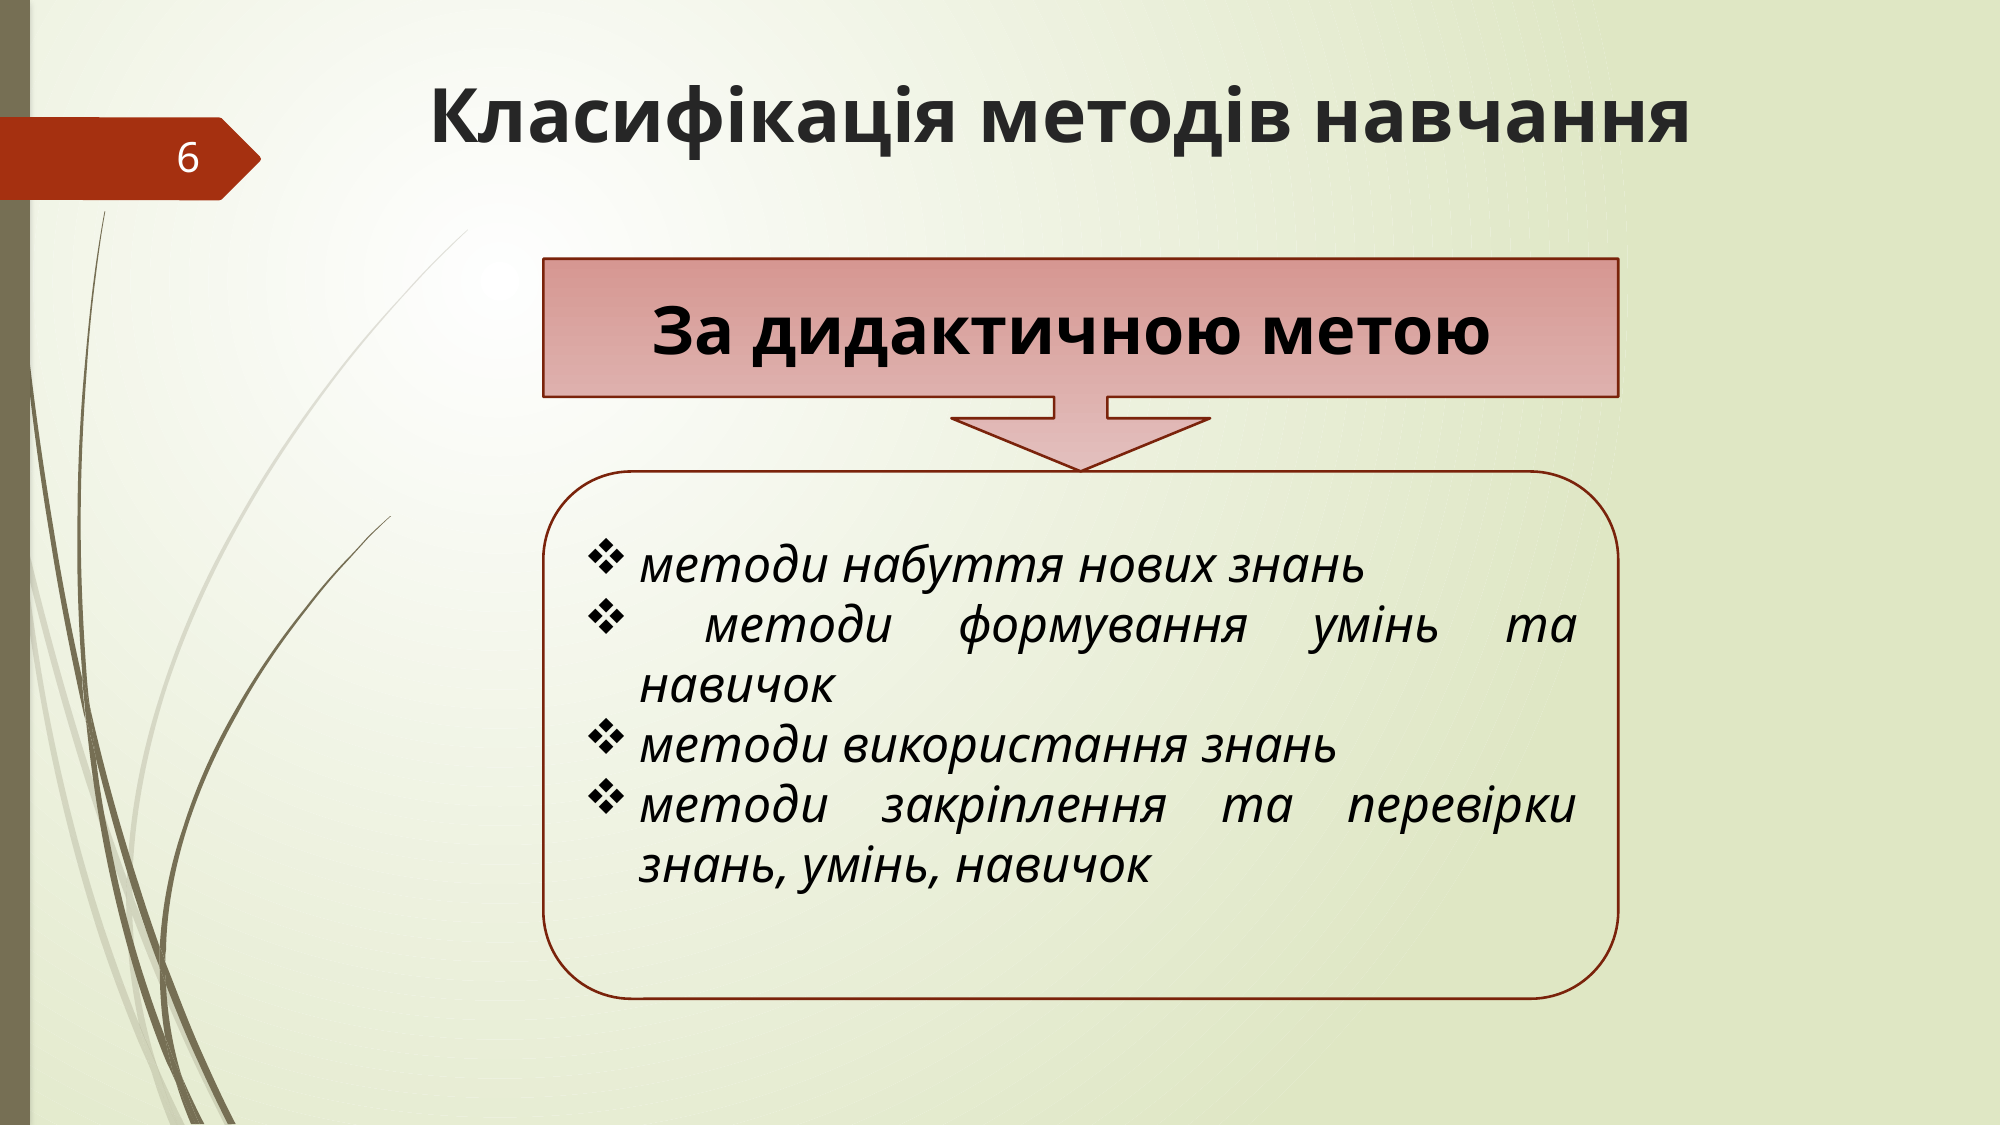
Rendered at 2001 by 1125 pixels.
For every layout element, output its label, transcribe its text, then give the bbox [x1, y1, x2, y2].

title Класифікація методів навчання [387, 59, 1736, 188]
slide_number 6 [87, 129, 216, 190]
text_box За дидактичною метою [542, 257, 1620, 473]
text_box методи набуття нових знань методи формування умінь та навичок методи використання знань методи закріплення та перевірки знань, умінь, навичок [542, 470, 1620, 1001]
